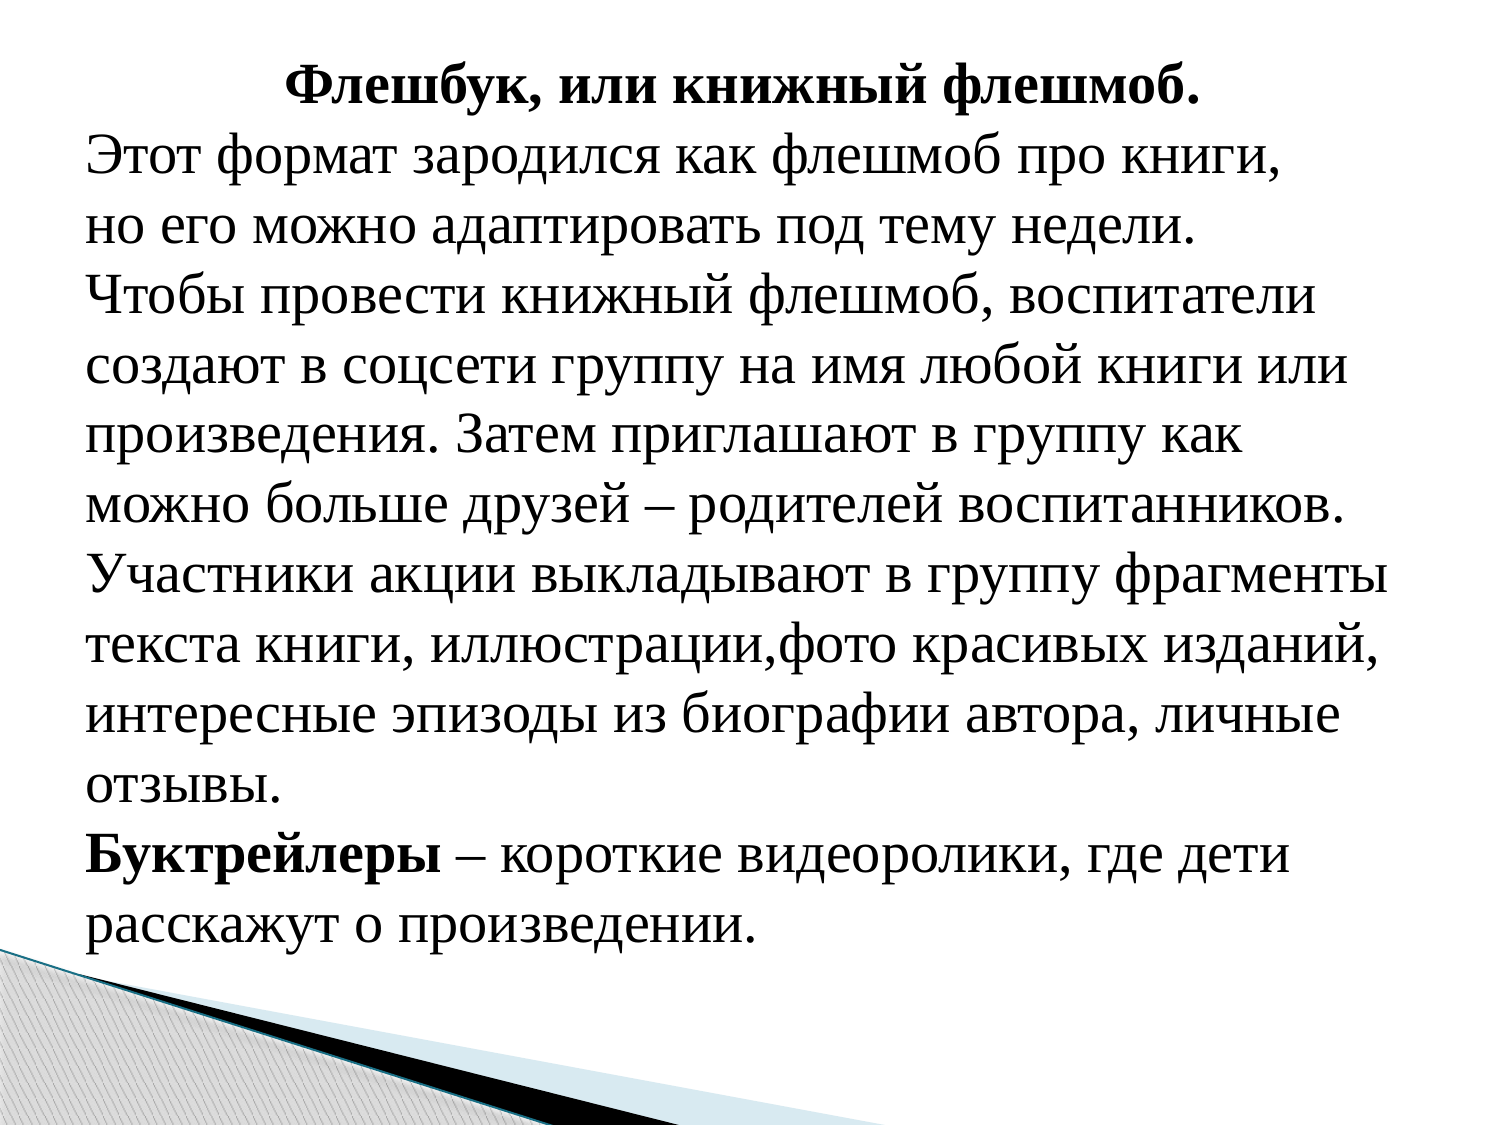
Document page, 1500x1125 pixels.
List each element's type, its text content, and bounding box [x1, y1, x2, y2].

text_box Флешбук, или книжный флешмоб. Этот формат зародился как флешмоб про книги, но его можно адаптировать под тему недели. Чтобы провести книжный флешмоб, воспитатели создают в соцсети группу на имя любой книги или произведения. Затем приглашают в группу как можно больше друзей – родителей воспитанников. Участники акции выкладывают в группу фрагменты текста книги, иллюстрации,фото красивых изданий, интересные эпизоды из биографии автора, личные отзывы. Буктрейлеры – короткие видеоролики, где дети расскажут о произведении. [70, 4, 1430, 962]
